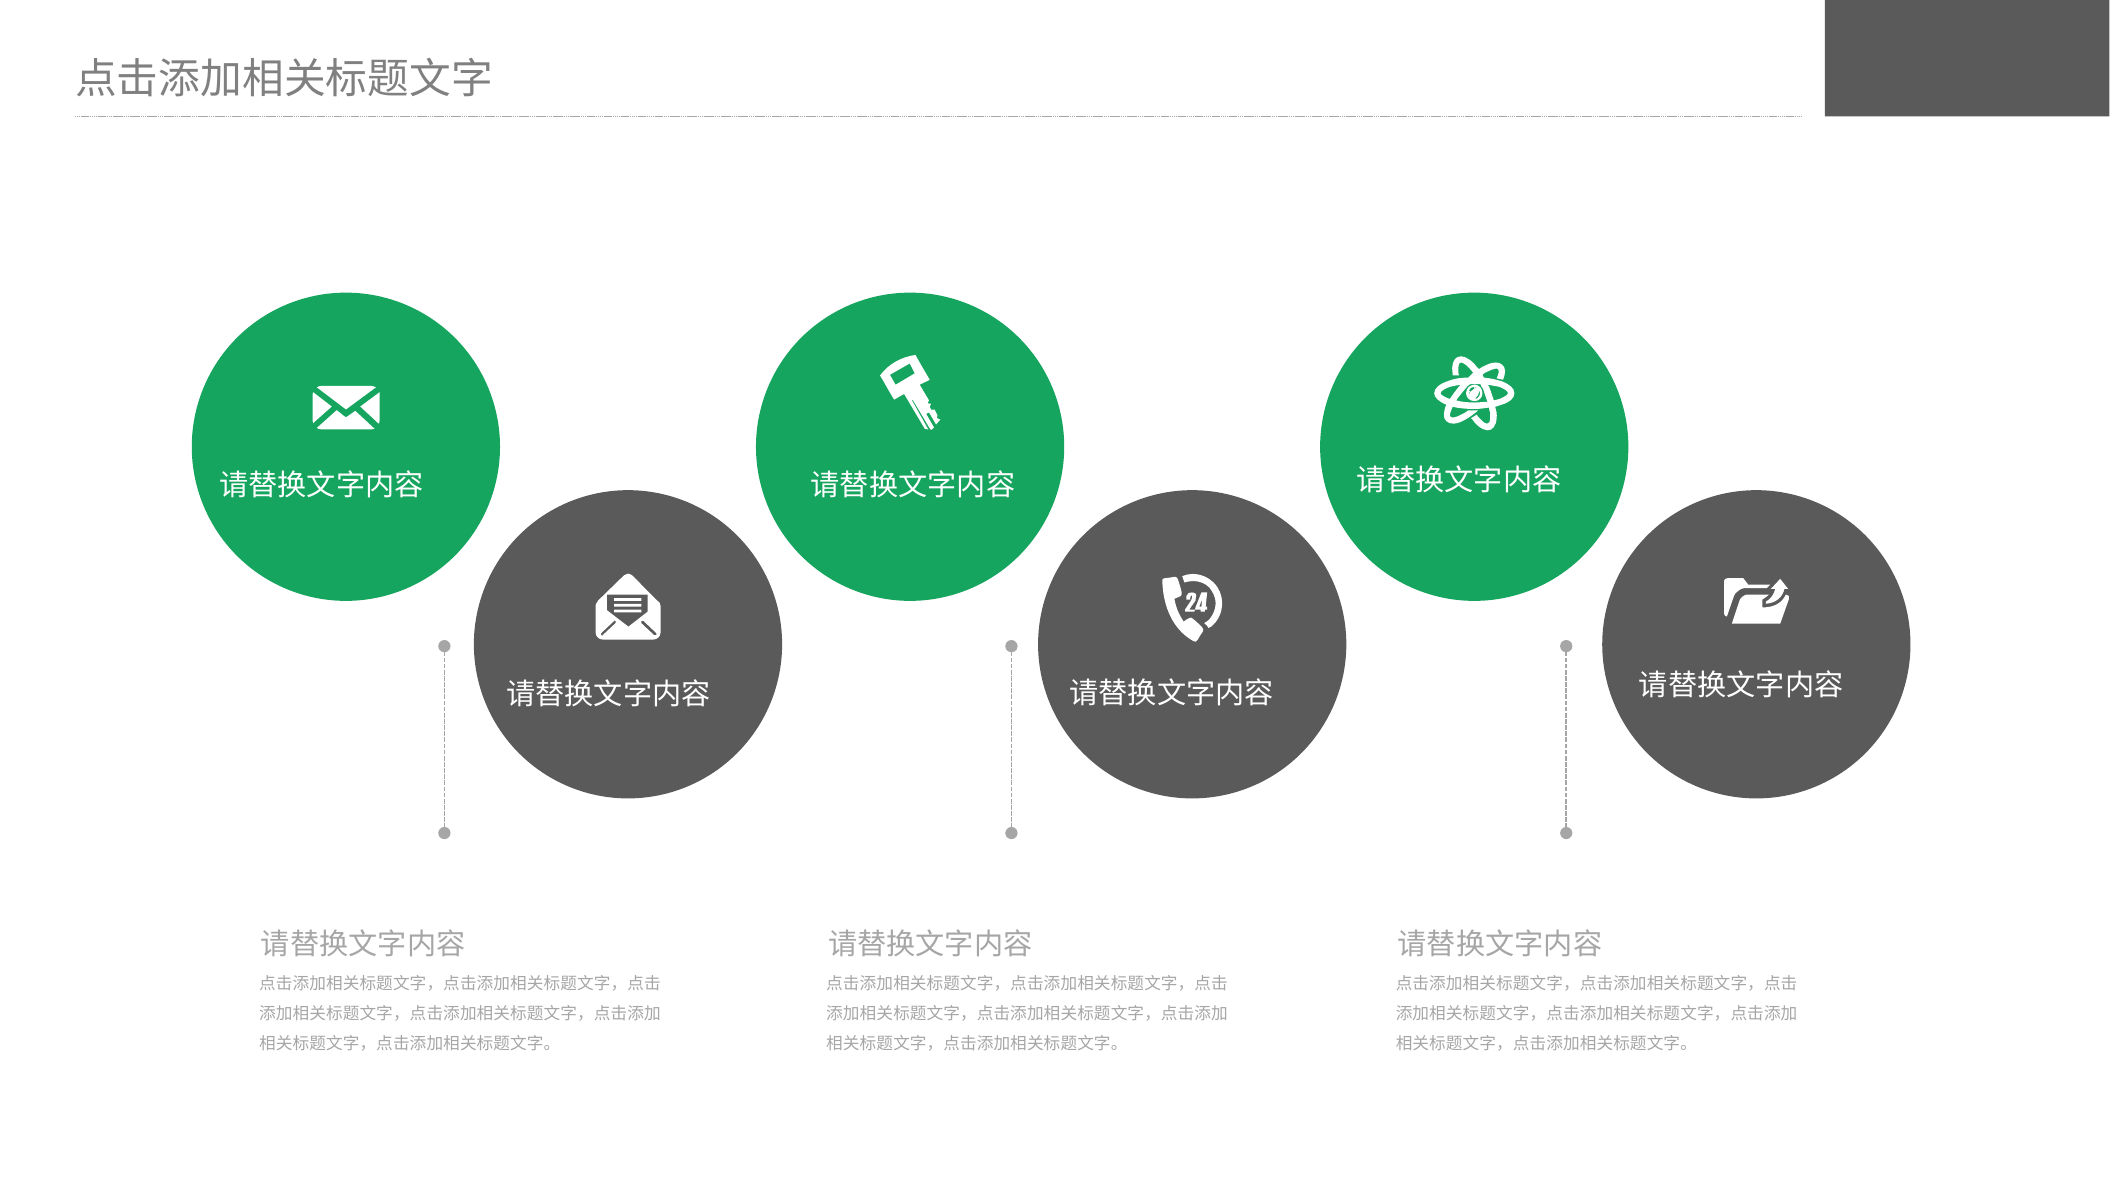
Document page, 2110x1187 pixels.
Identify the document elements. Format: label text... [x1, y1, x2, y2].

text_box 请替换文字内容 [245, 910, 644, 968]
text_box 请替换文字内容 [812, 910, 1211, 968]
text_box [1602, 490, 1947, 799]
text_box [473, 490, 814, 799]
text_box 点击添加相关标题文字，点击添加相关标题文字，点击添加相关标题文字，点击添加相关标题文字，点击添加相关标题文字，点击添加相关标题文字。 [1381, 956, 1817, 1060]
text_box 点击添加相关标题文字，点击添加相关标题文字，点击添加相关标题文字，点击添加相关标题文字，点击添加相关标题文字，点击添加相关标题文字。 [812, 956, 1248, 1060]
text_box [751, 292, 1075, 601]
text_box 请替换文字内容 [1381, 910, 1781, 968]
text_box 点击添加相关标题文字 [59, 44, 563, 107]
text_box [1038, 490, 1378, 799]
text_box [1320, 292, 1665, 601]
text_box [191, 292, 527, 601]
text_box 点击添加相关标题文字，点击添加相关标题文字，点击添加相关标题文字，点击添加相关标题文字，点击添加相关标题文字，点击添加相关标题文字。 [245, 956, 680, 1060]
